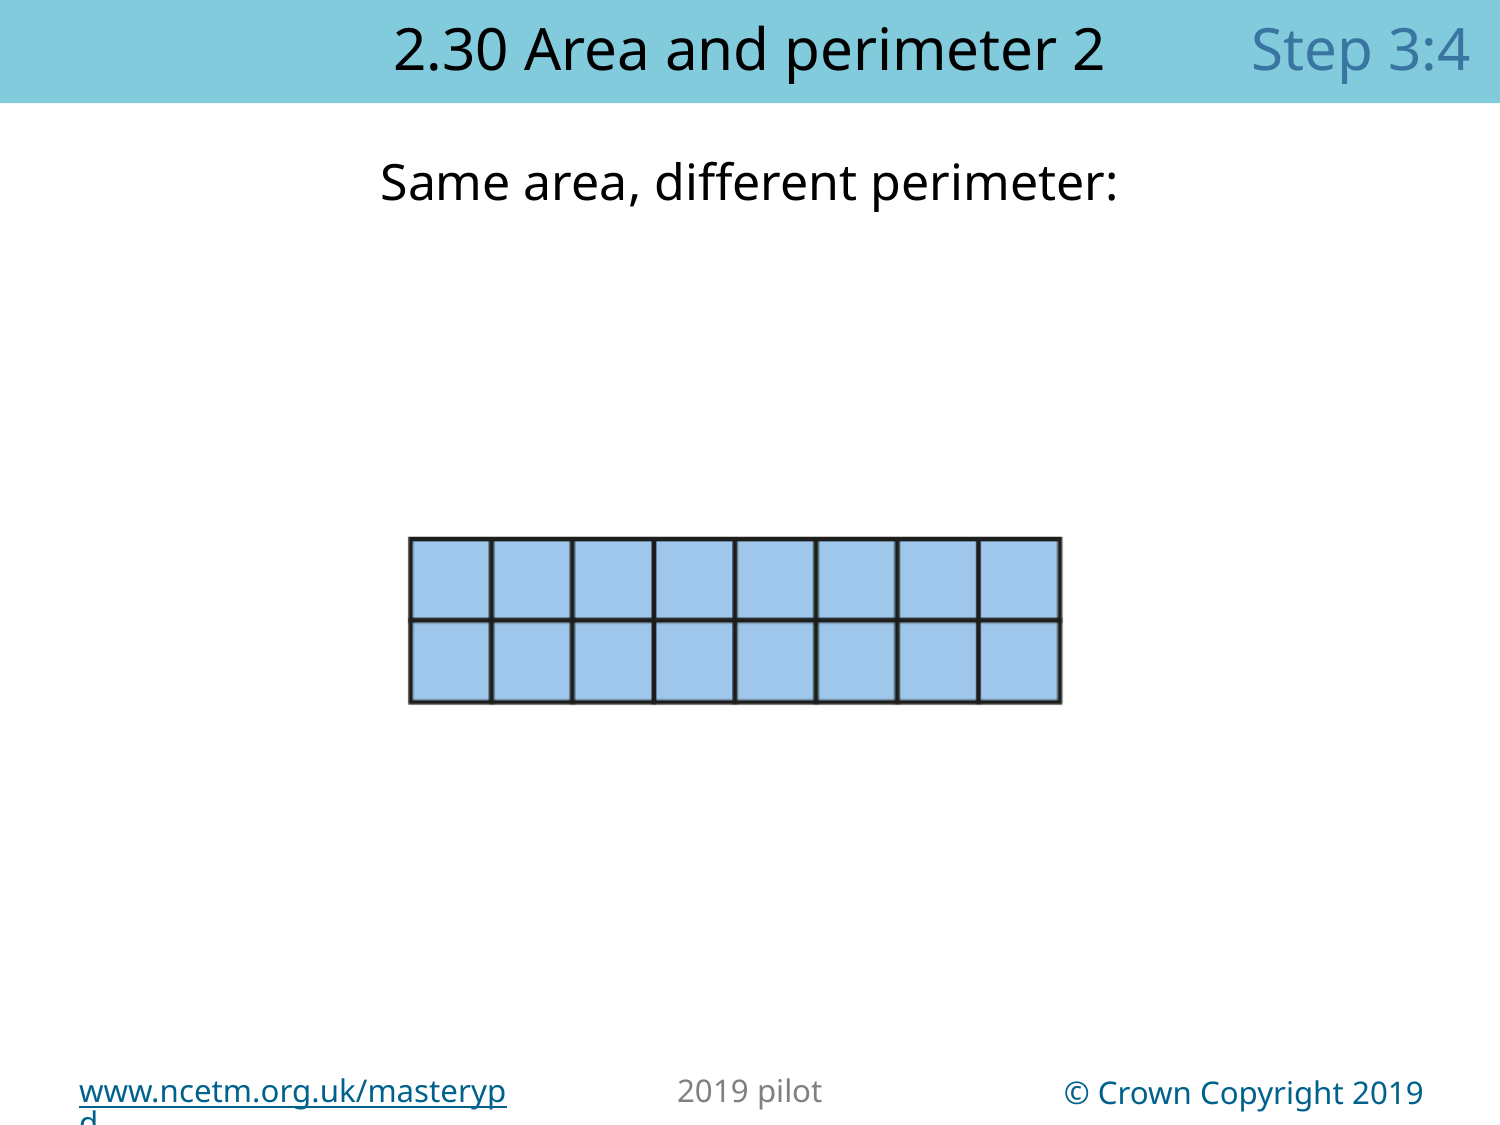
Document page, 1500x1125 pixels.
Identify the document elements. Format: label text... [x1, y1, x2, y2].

picture [101, 505, 1399, 769]
list Step 3:4 [0, 0, 1500, 104]
text_box Same area, different perimeter: [45, 143, 1455, 218]
